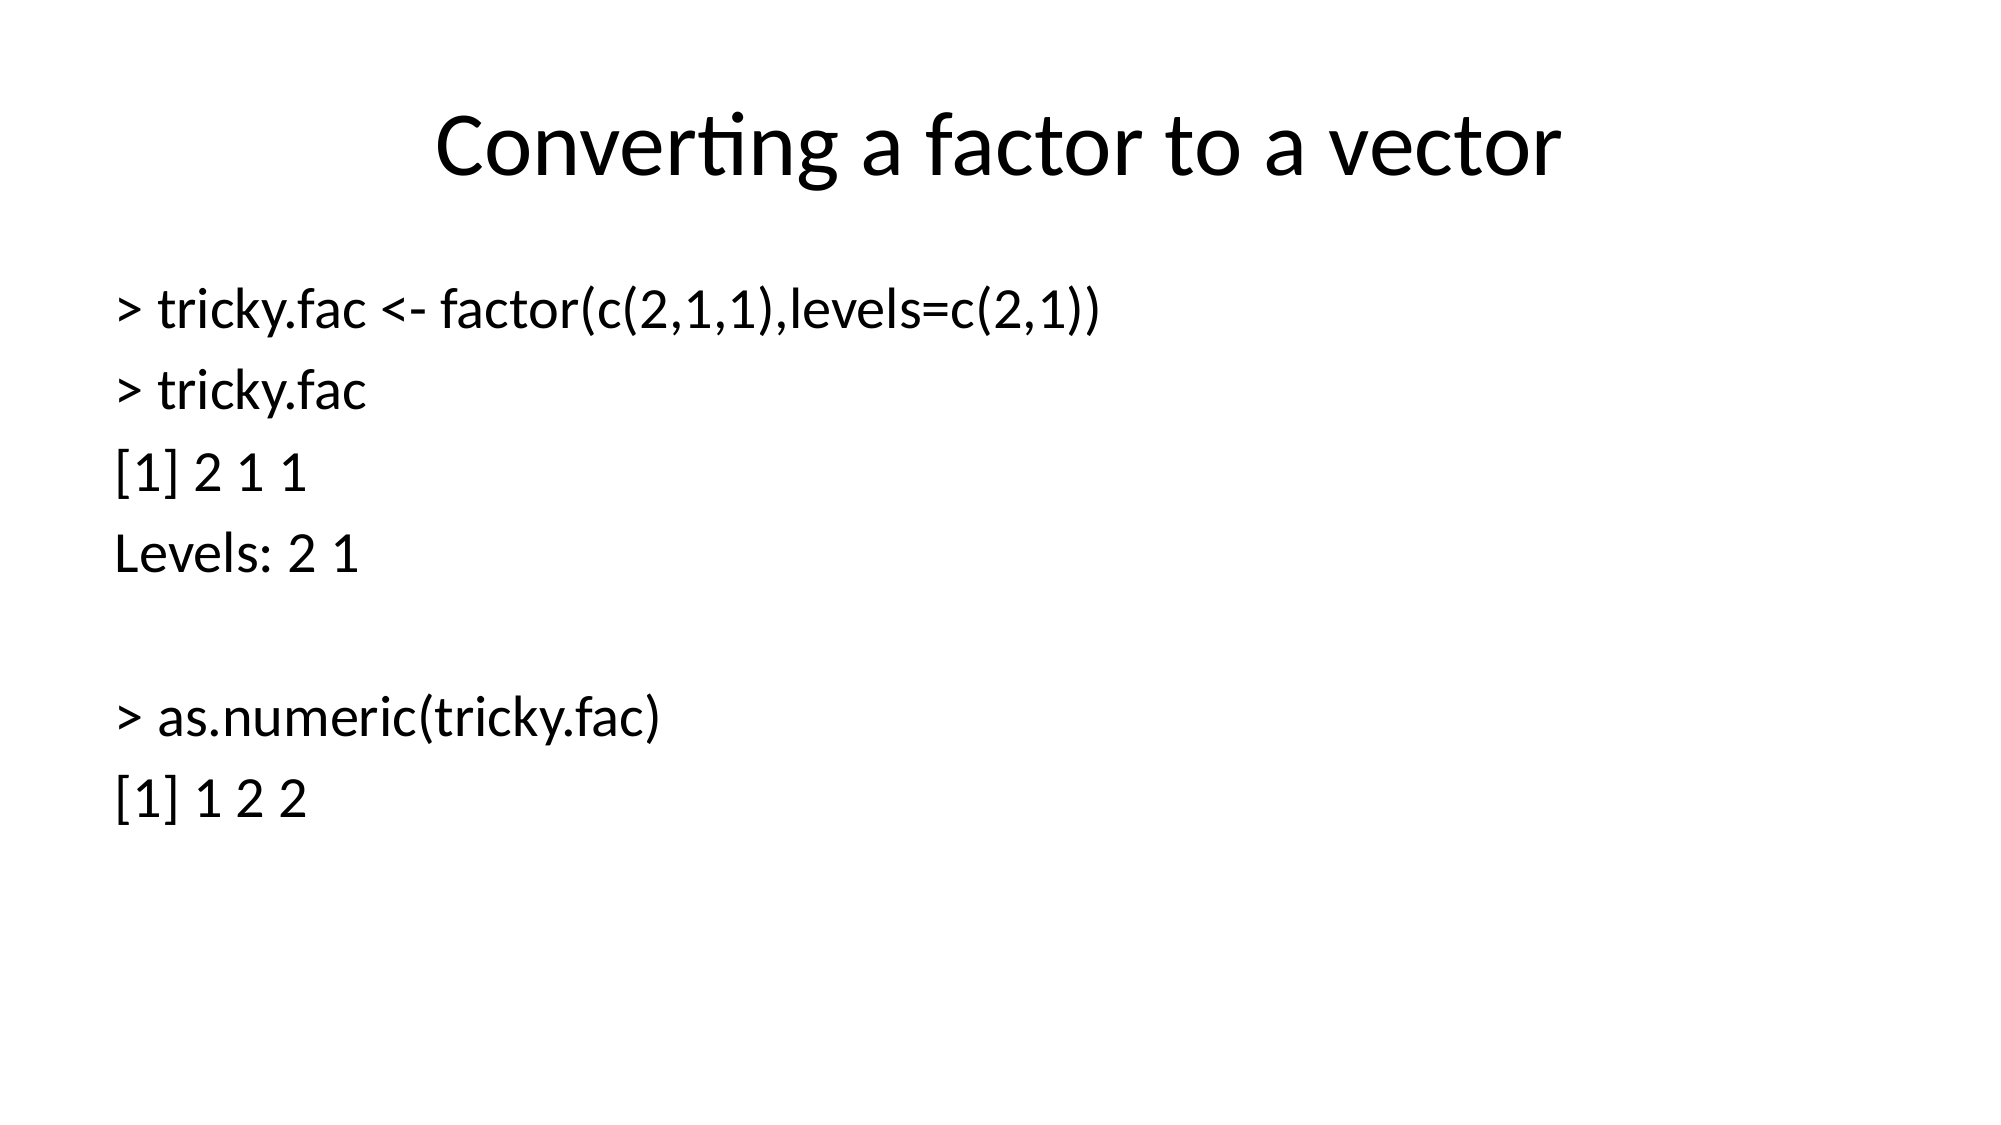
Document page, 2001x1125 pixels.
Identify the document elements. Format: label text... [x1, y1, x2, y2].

title Converting a factor to a vector [99, 45, 1900, 233]
list > tricky.fac <- factor(c(2,1,1),levels=c(2,1)) > tricky.fac [1] 2 1 1 Levels: 2 1 > as.numeric(tricky.fac) [1] 1 2 2 [99, 262, 1900, 1005]
